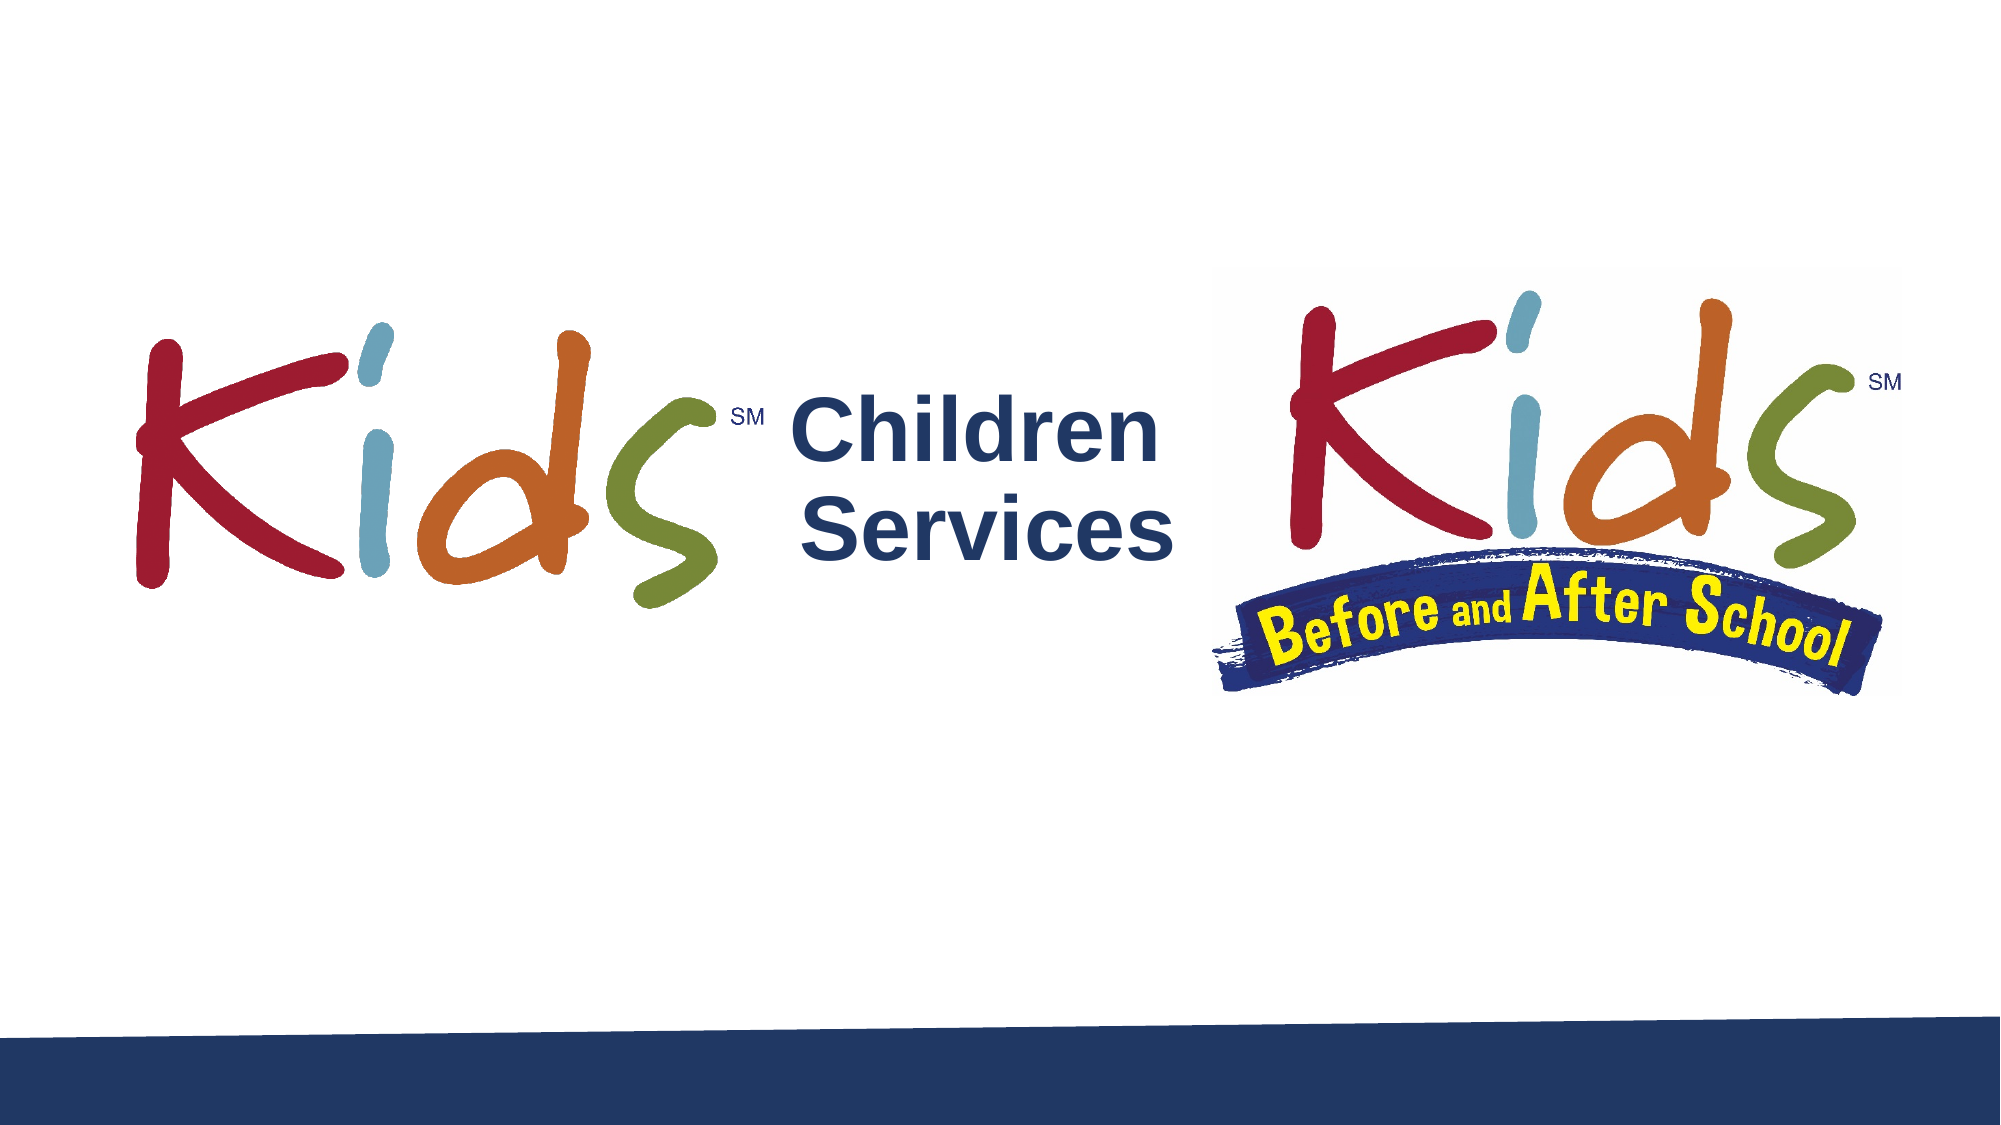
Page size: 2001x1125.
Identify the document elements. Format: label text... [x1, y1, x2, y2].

picture [111, 298, 765, 618]
title Children Services [765, 372, 1212, 591]
text_box [0, 1015, 2000, 1125]
picture [1212, 267, 1902, 696]
